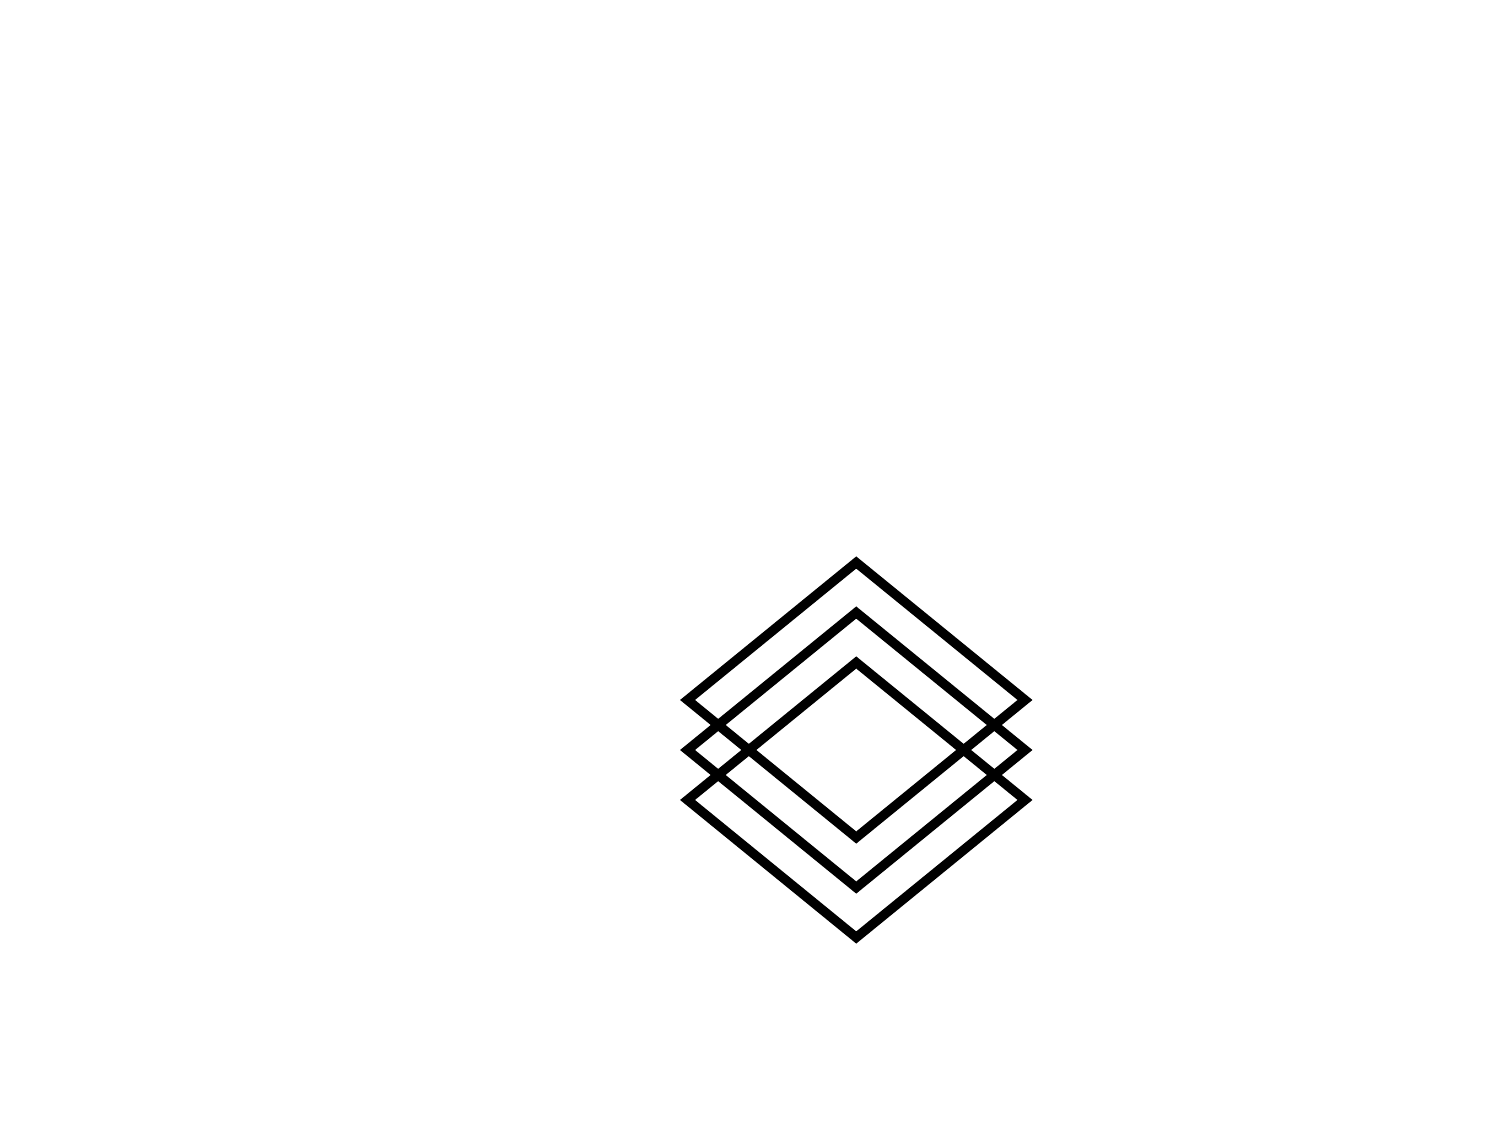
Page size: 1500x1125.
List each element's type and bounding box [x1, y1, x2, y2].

text_box [687, 562, 1026, 838]
text_box [687, 725, 747, 775]
text_box [687, 750, 1026, 938]
text_box [965, 725, 1026, 775]
